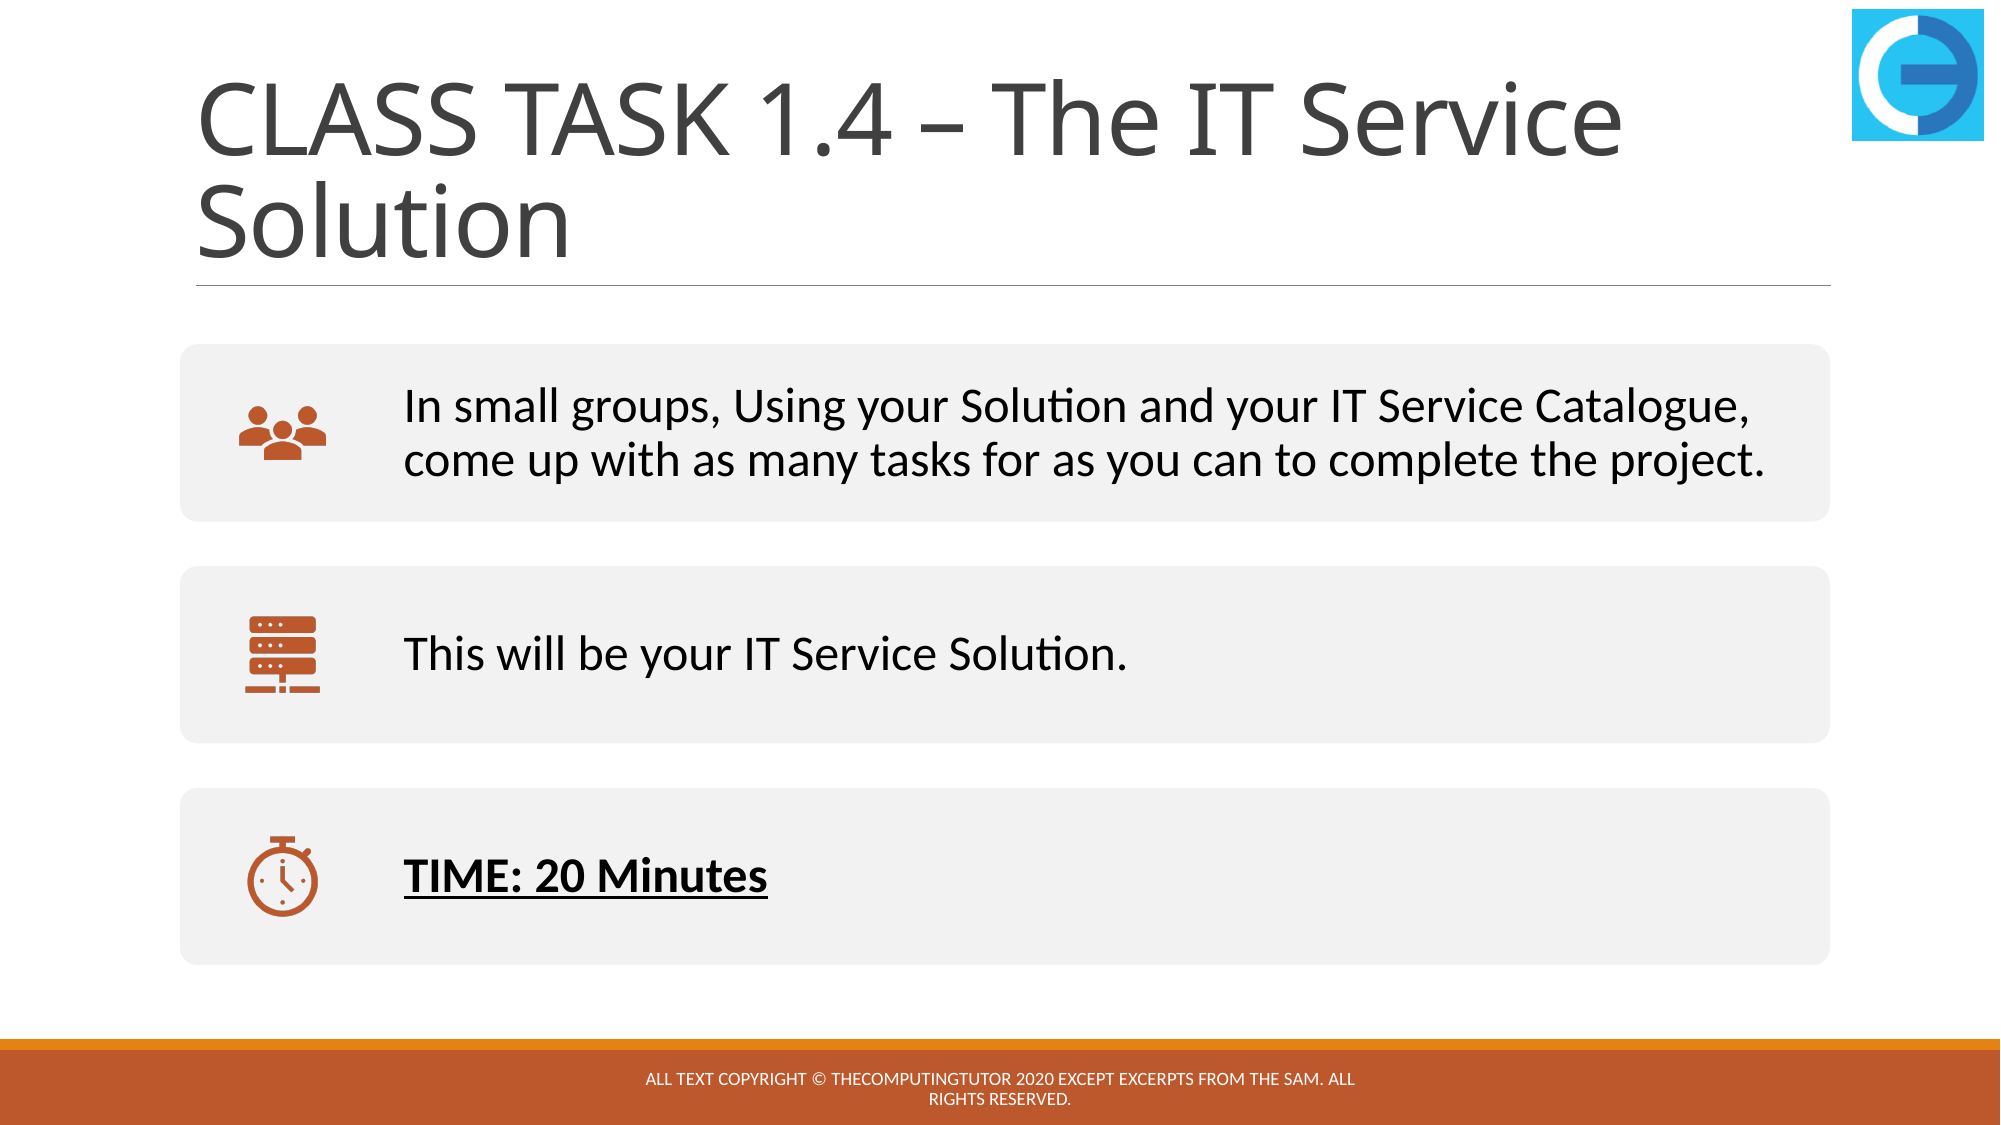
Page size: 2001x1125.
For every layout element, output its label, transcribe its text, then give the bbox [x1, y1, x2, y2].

title CLASS TASK 1.4 – The IT Service Solution [180, 47, 1830, 285]
footer All text copyright © TheComputingTutor 2020 except excerpts from the SAM. All rights Reserved. [604, 1059, 1396, 1120]
picture [1852, 9, 1984, 141]
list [179, 343, 1831, 966]
